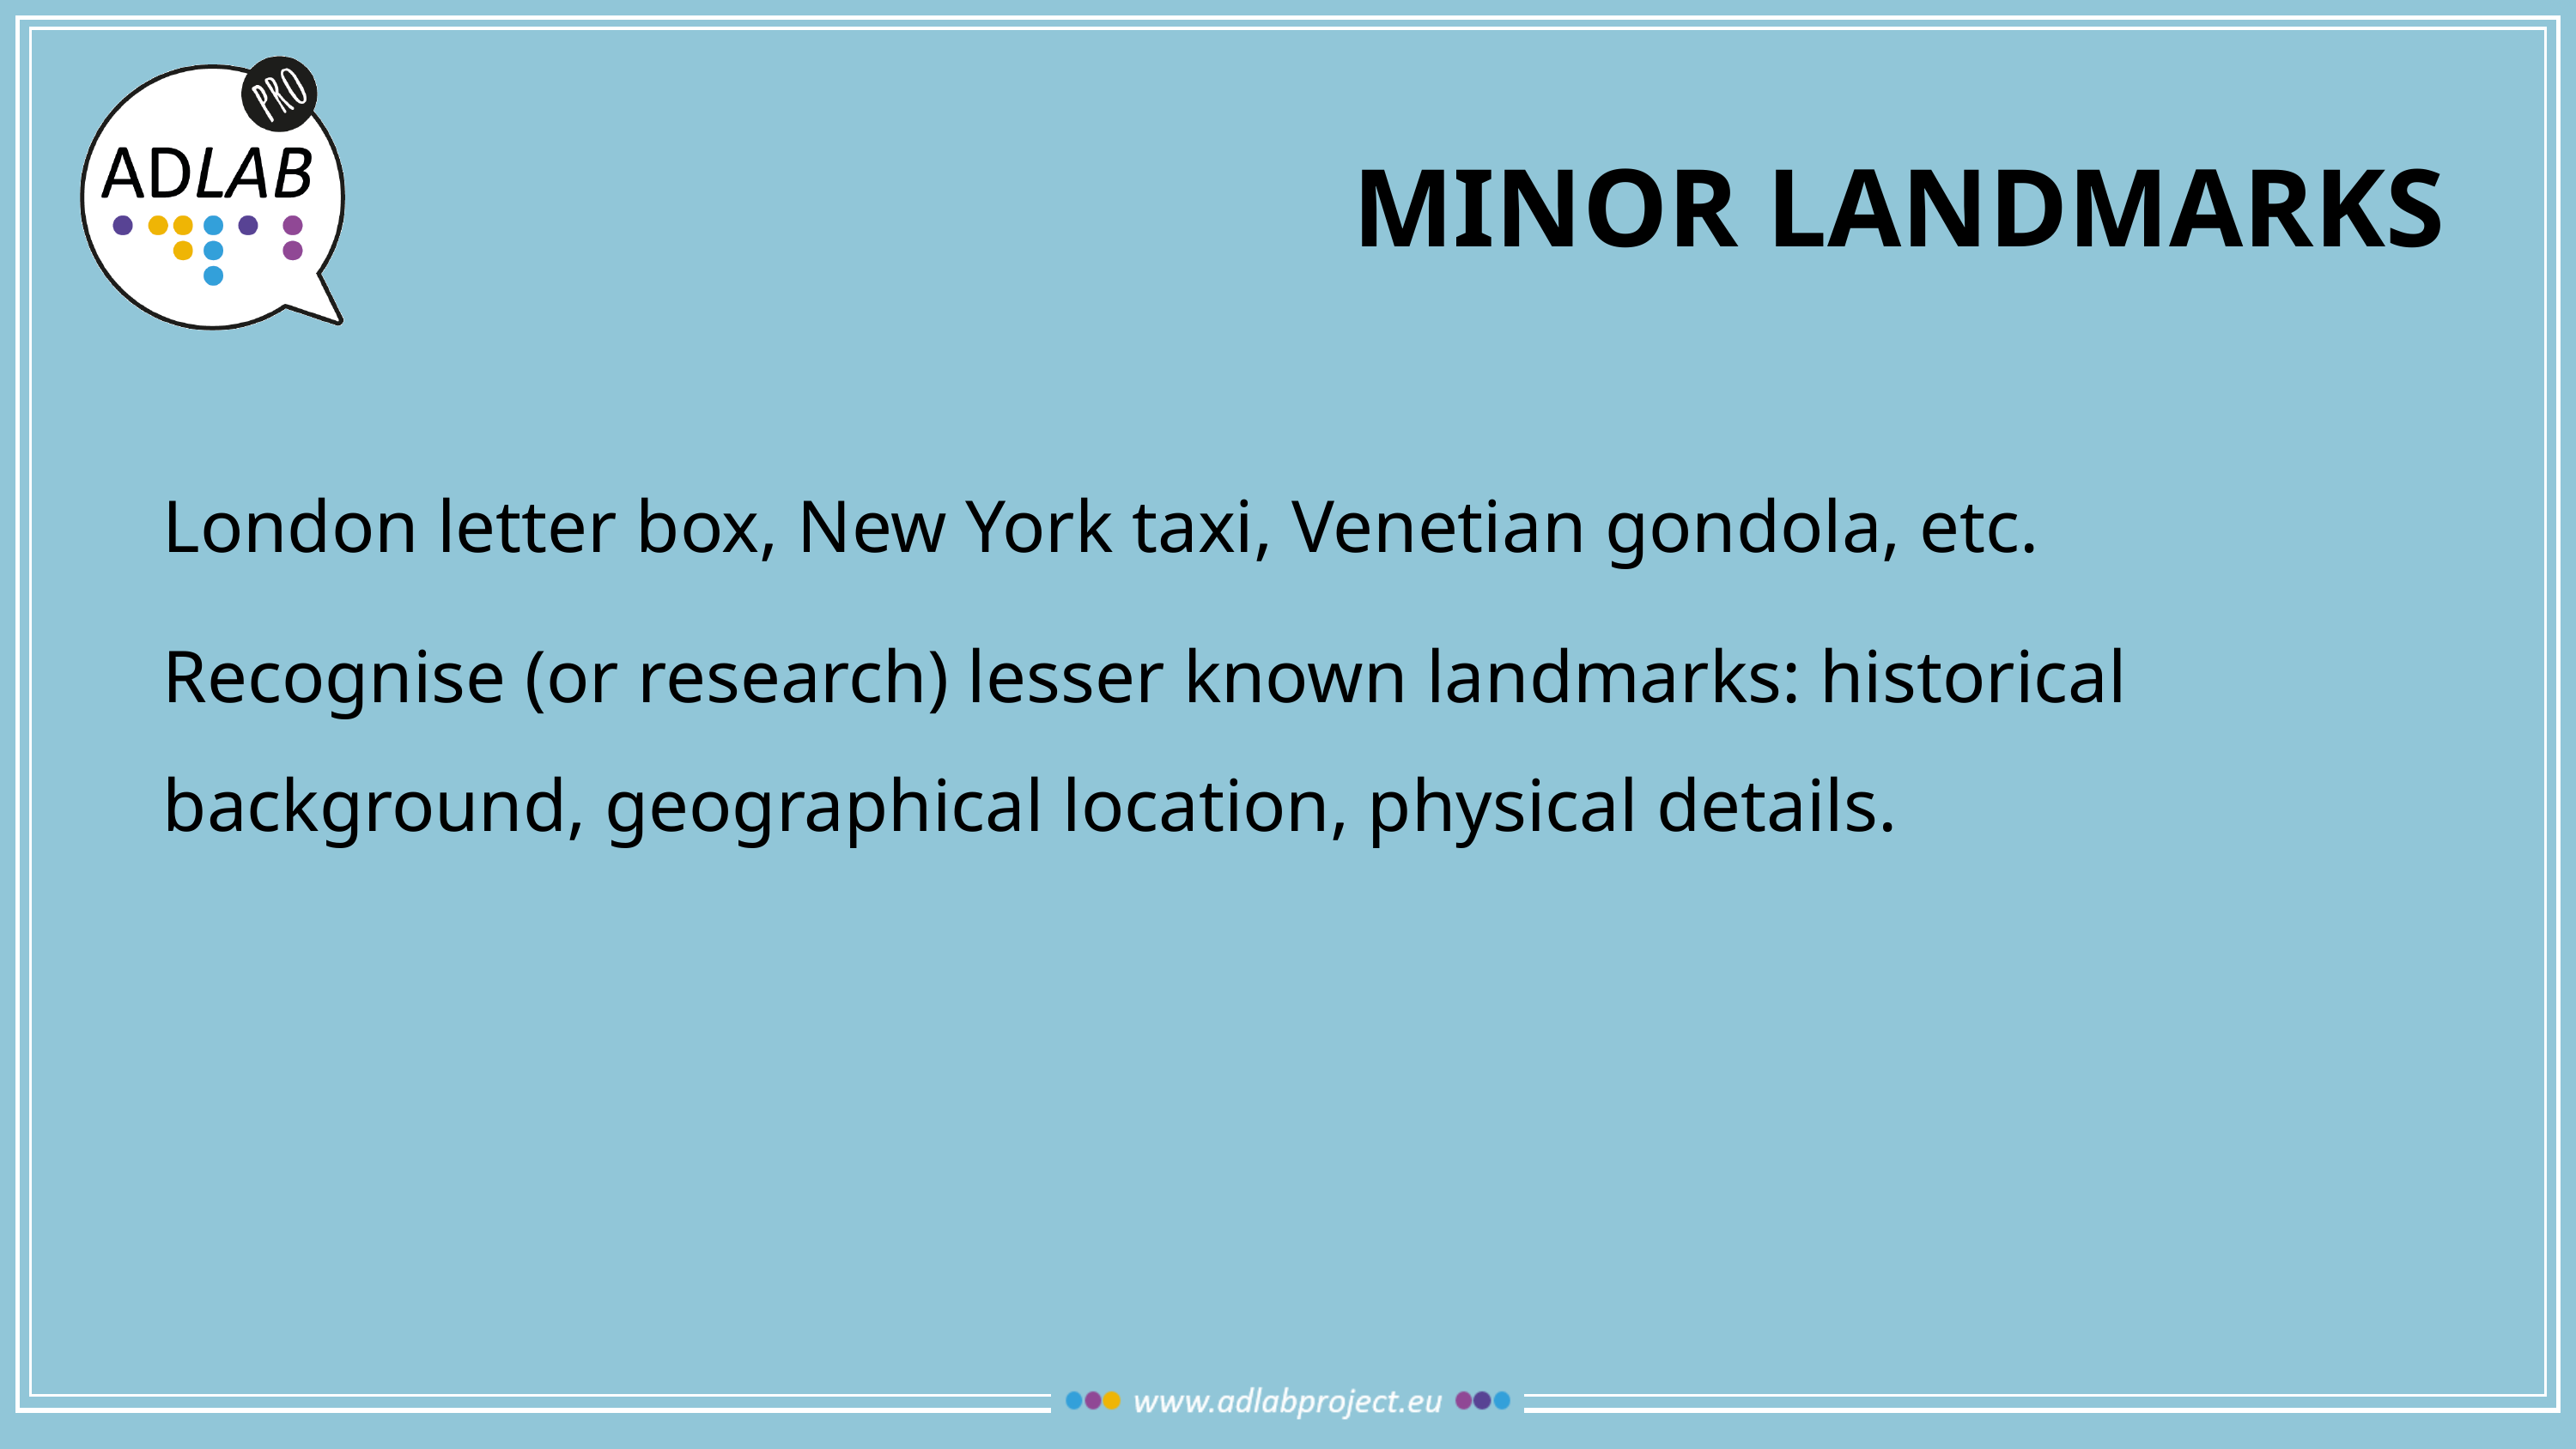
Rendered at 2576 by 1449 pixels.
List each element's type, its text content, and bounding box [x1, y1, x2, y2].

picture [1051, 1378, 1524, 1429]
list London letter box, New York taxi, Venetian gondola, etc. Recognise (or research) lesser known landmarks: historical background, geographical location, physical details. [150, 431, 2467, 1087]
title minor landmarks [375, 72, 2458, 353]
picture [72, 49, 353, 330]
